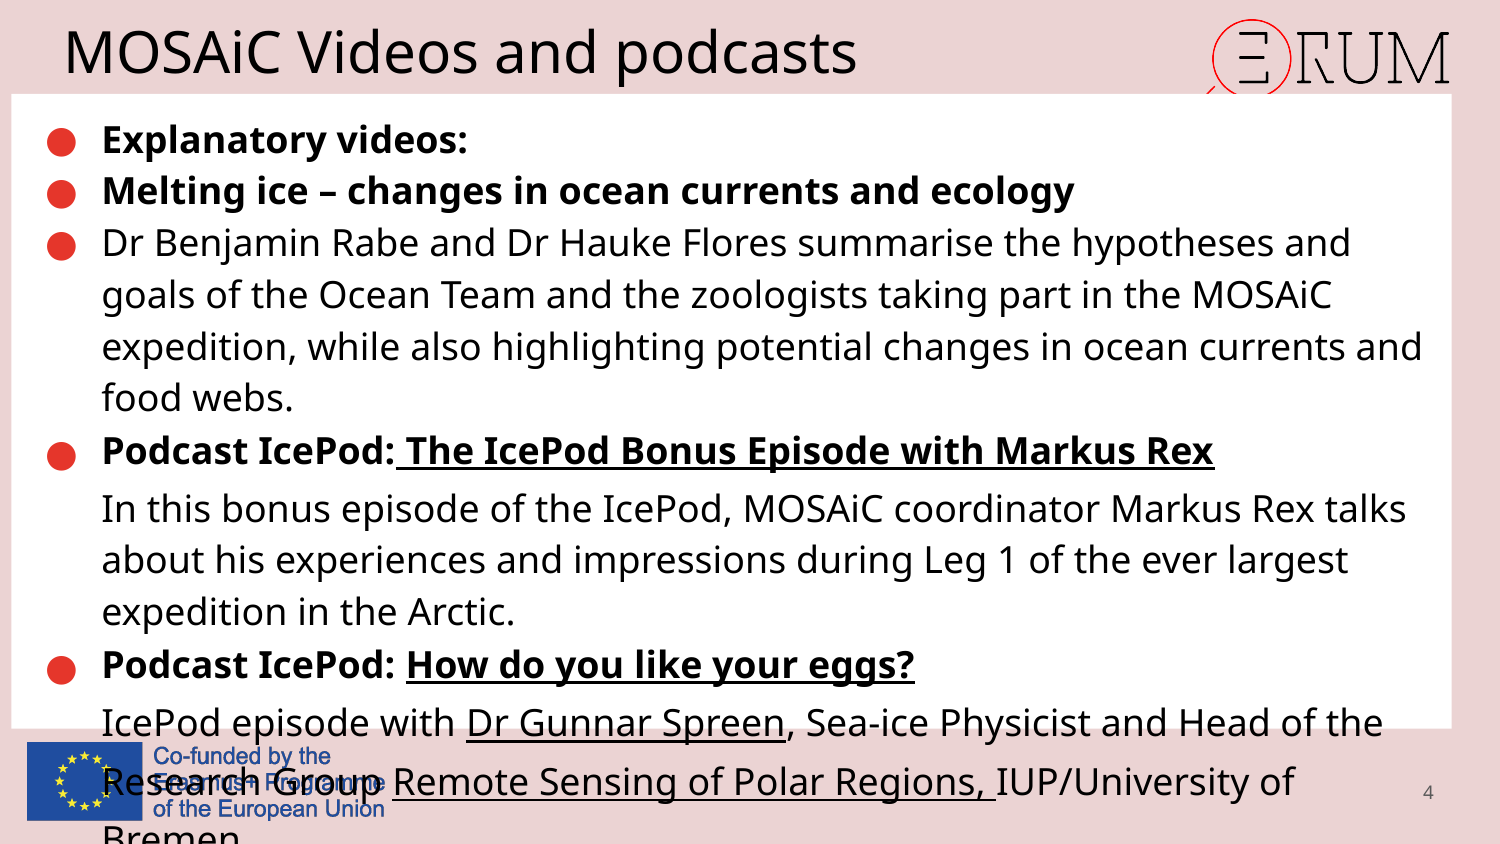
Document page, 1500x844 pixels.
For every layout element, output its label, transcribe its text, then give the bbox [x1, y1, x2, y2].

picture [27, 742, 385, 821]
slide_number 4 [1358, 761, 1449, 826]
title MOSAiC Videos and podcasts [48, 0, 1165, 93]
list Explanatory videos: Melting ice – changes in ocean currents and ecology Dr Benjamin Rabe and Dr Hauke Flores summarise the hypotheses and goals of the Ocean Team and the zoologists taking part in the MOSAiC expedition, while also highlighting potential changes in ocean currents and food webs. Podcast IcePod: The IcePod Bonus Episode with Markus Rex In this bonus episode of the IcePod, MOSAiC coordinator Markus Rex talks about his experiences and impressions during Leg 1 of the ever largest expedition in the Arctic. Podcast IcePod: How do you like your eggs? IcePod episode with Dr Gunnar Spreen, Sea-ice Physicist and Head of the Research Group Remote Sensing of Polar Regions, IUP/University of Bremen [11, 93, 1452, 729]
picture [1165, 0, 1500, 137]
